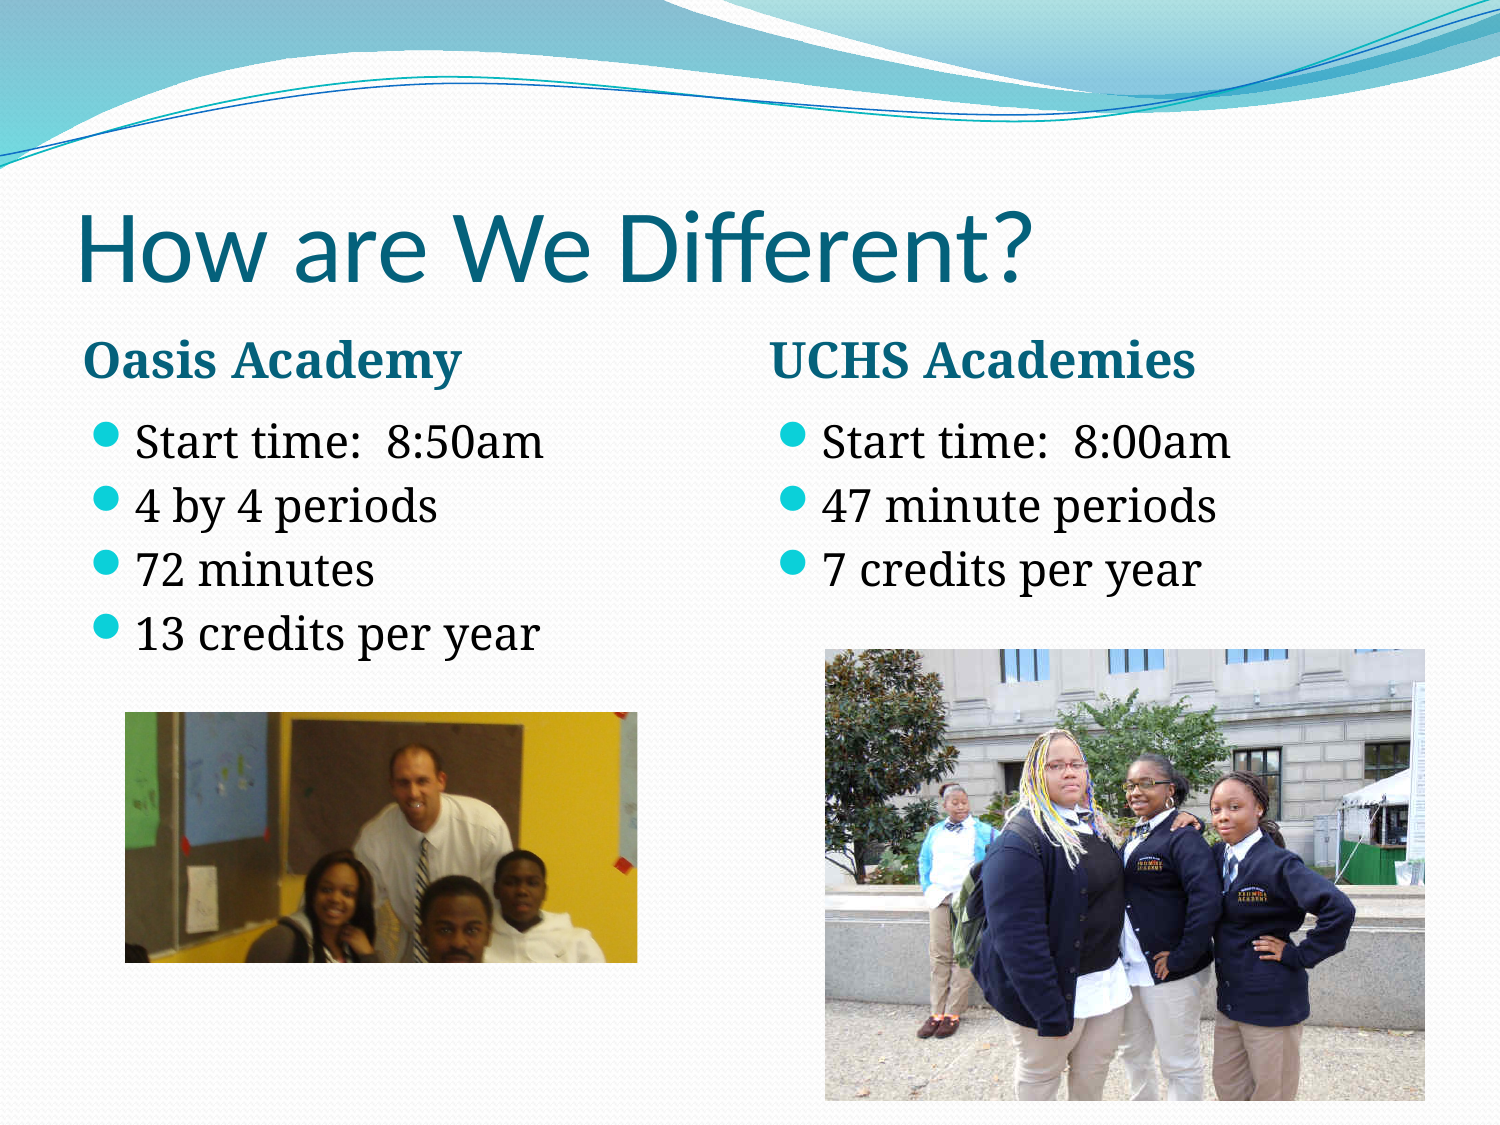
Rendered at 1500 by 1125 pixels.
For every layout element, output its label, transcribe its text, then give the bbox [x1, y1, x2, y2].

list UCHS Academies [761, 305, 1425, 412]
list Start time: 8:50am 4 by 4 periods 72 minutes 13 credits per year [75, 412, 738, 1044]
picture [824, 649, 1426, 1101]
title How are We Different? [75, 115, 1425, 303]
picture [124, 712, 638, 963]
list Start time: 8:00am 47 minute periods 7 credits per year [761, 412, 1425, 663]
list Oasis Academy [75, 304, 738, 412]
